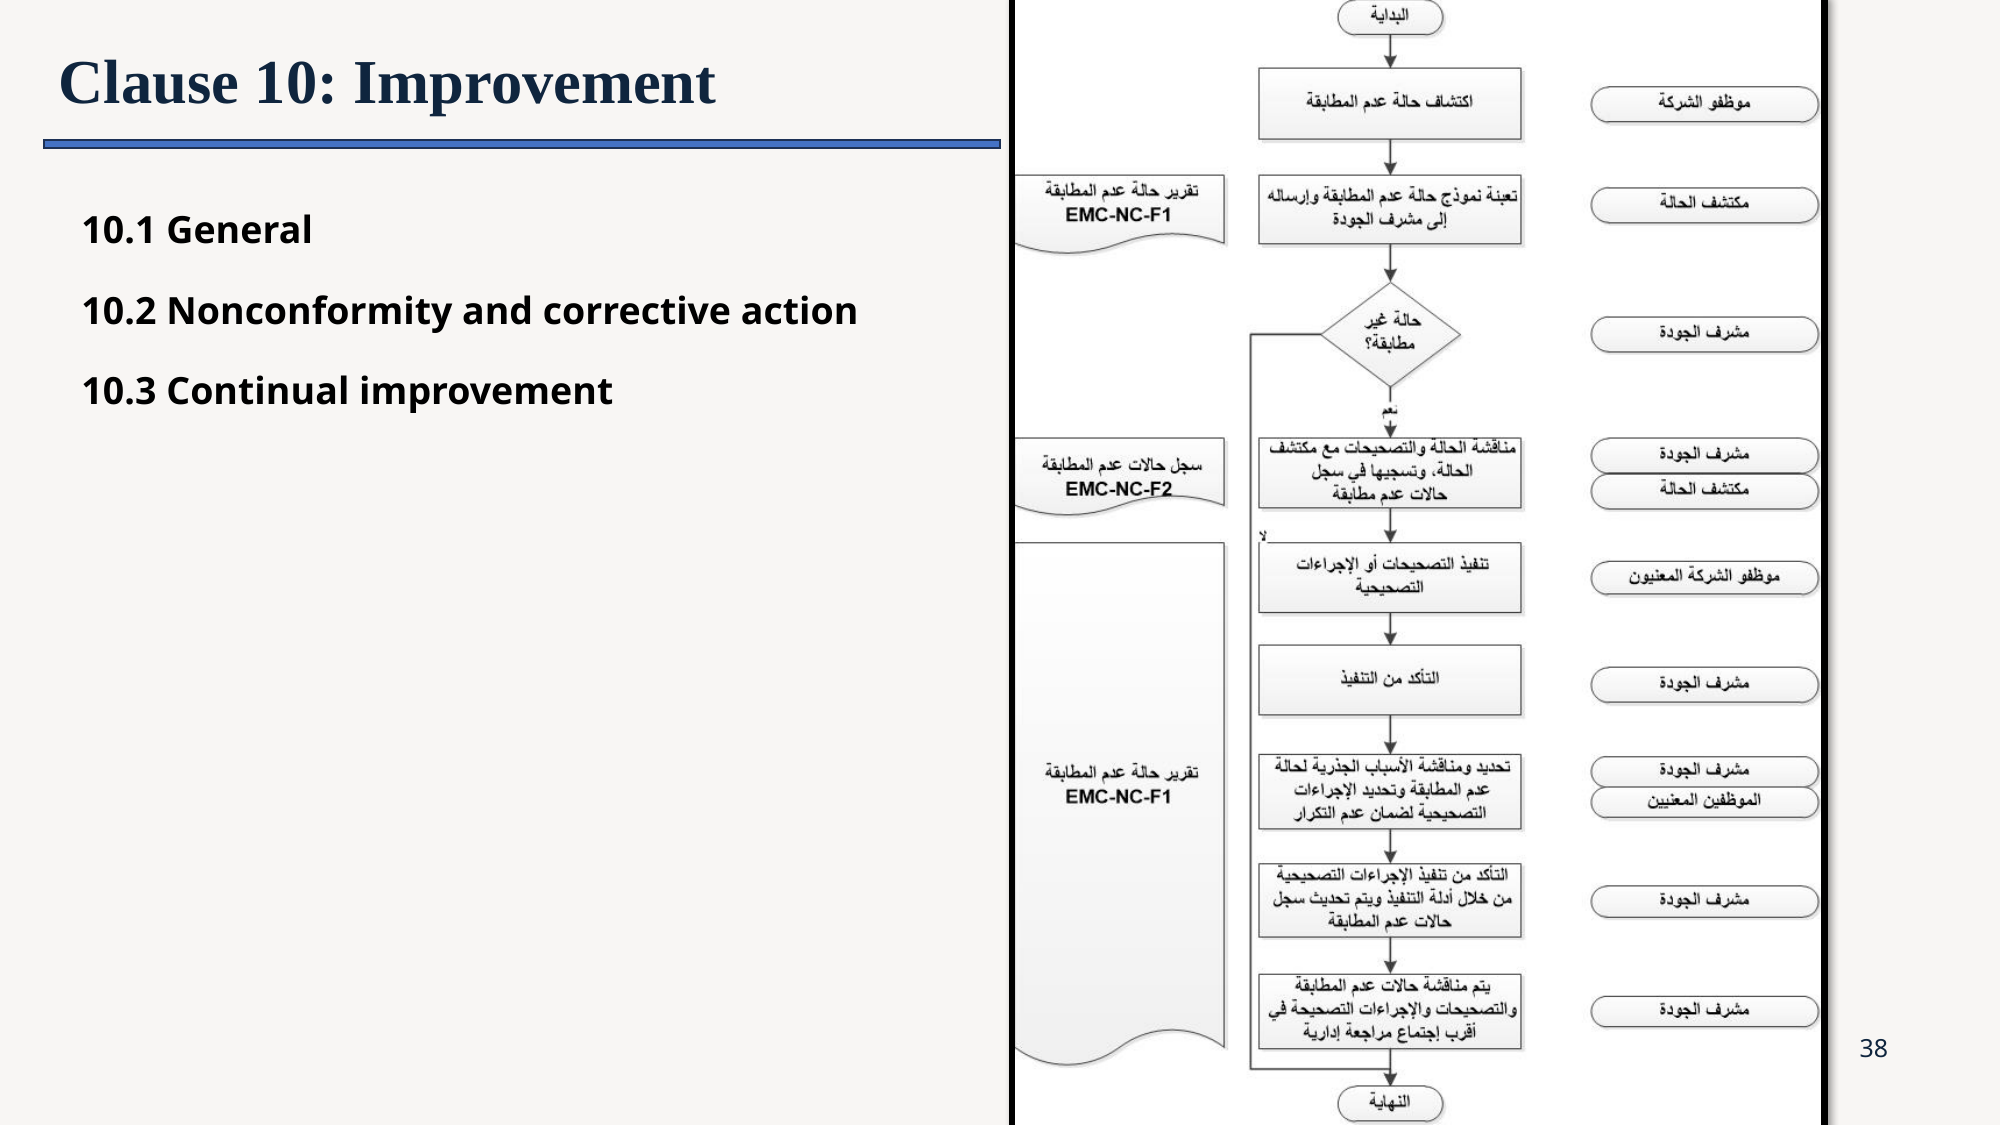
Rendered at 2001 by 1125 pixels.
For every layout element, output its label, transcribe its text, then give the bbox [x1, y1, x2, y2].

picture [1014, 0, 1822, 1125]
text_box 10.1 General [66, 198, 1007, 258]
text_box 10.3 Continual improvement [66, 360, 1007, 420]
text_box 10.2 Nonconformity and corrective action [66, 279, 1007, 339]
text_box [43, 139, 1001, 149]
title Clause 10: Improvement [43, 26, 1007, 141]
slide_number 38 [1838, 1020, 1912, 1080]
